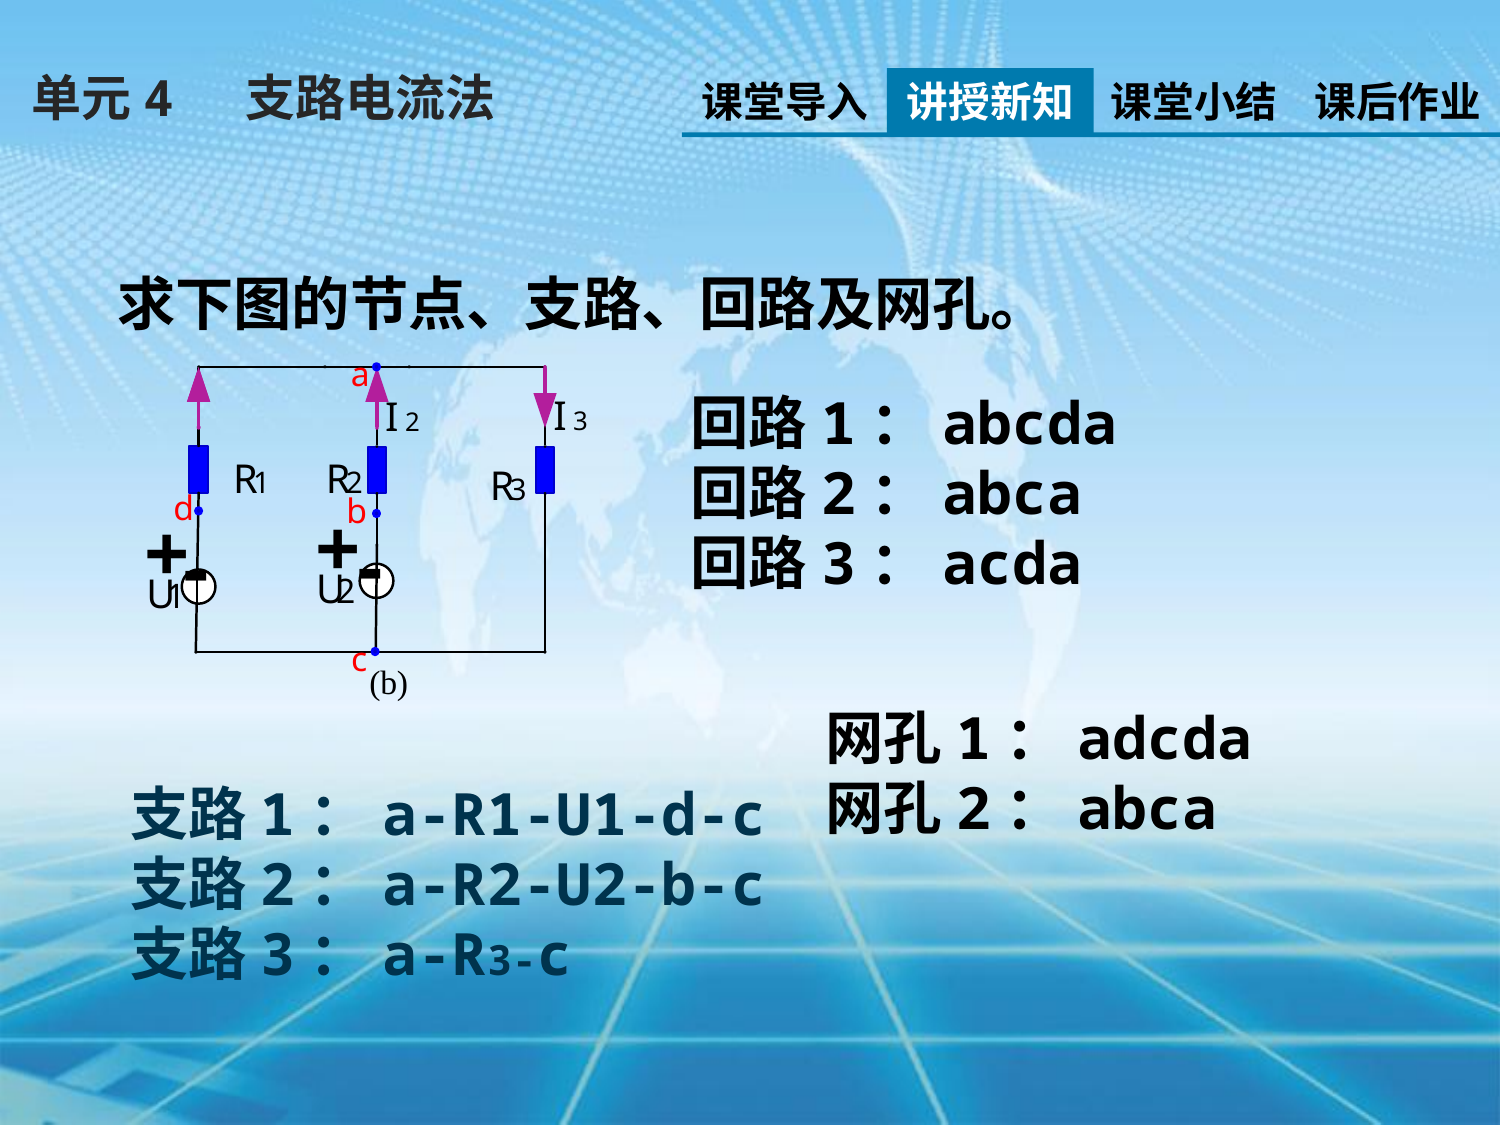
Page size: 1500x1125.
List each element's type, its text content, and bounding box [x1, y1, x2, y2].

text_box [16, 59, 1500, 135]
text_box 回路1：abcda 回路2：abca 回路3：acda [675, 379, 1132, 604]
picture [0, 0, 1500, 1125]
text_box 网孔1：adcda 网孔2：abca [811, 693, 1268, 849]
text_box 求下图的节点、支路、回路及网孔。 [102, 259, 1064, 345]
text_box 支路1：a-R1-U1-d-c 支路2：a-R2-U2-b-c 支路3：a-R3-c [115, 769, 782, 995]
